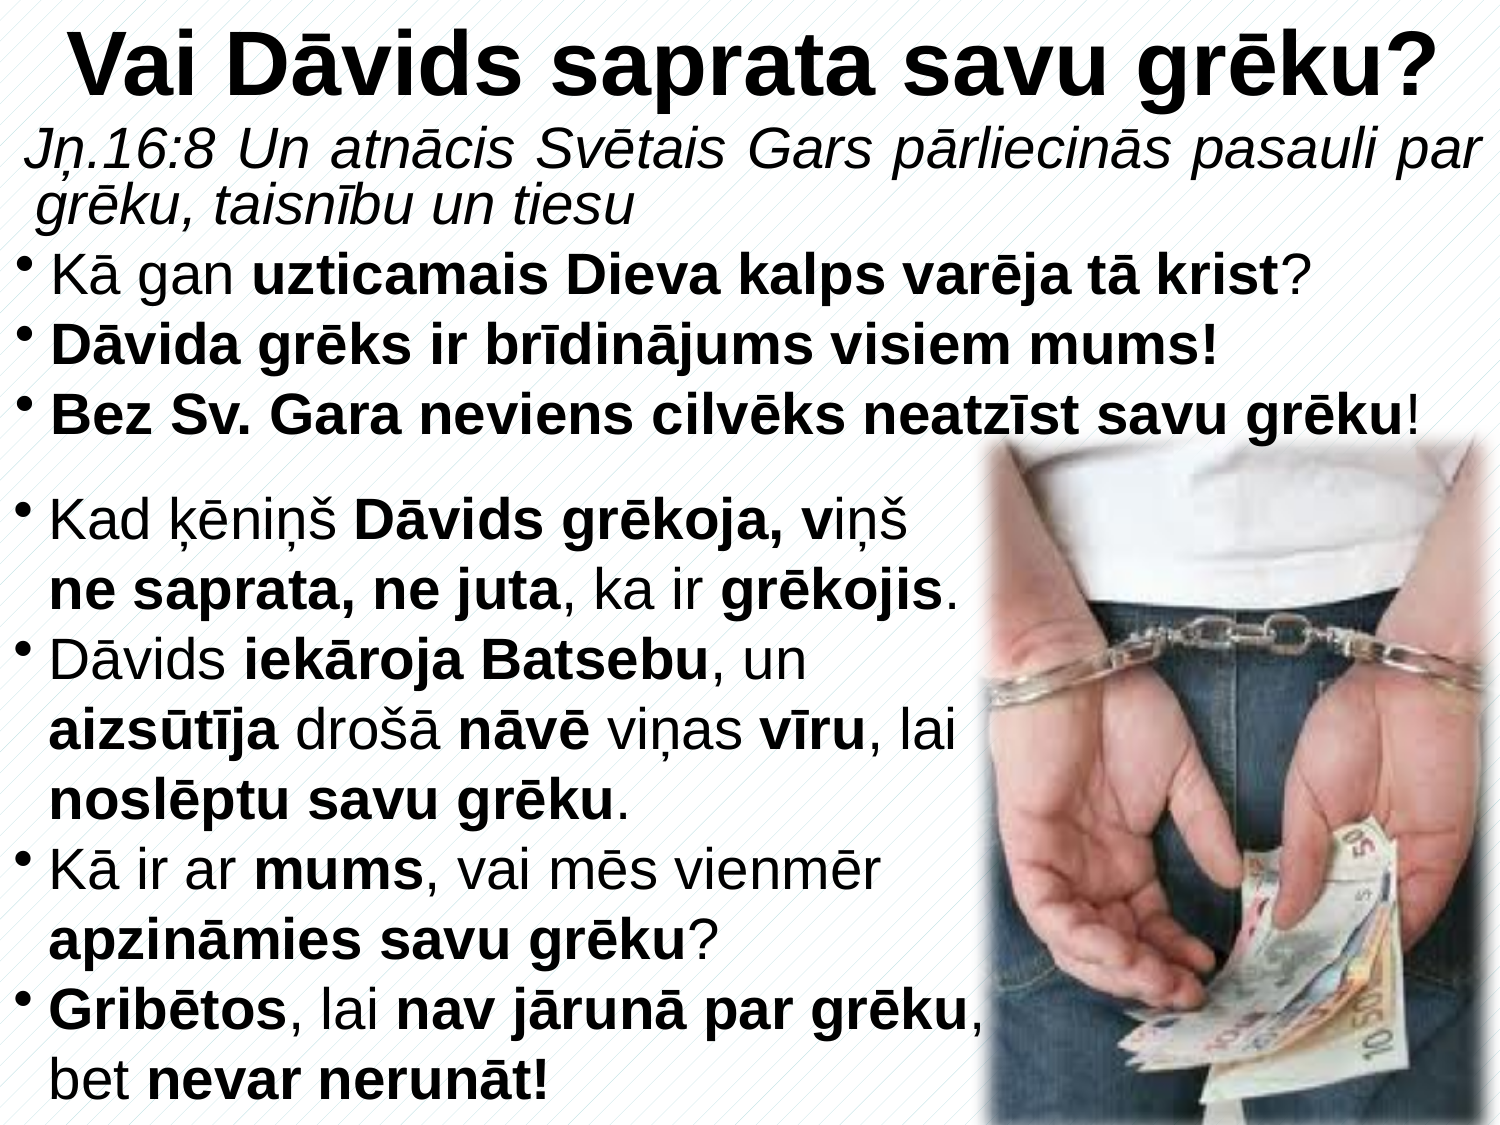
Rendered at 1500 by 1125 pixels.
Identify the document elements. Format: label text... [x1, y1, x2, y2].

text_box Kad ķēniņš Dāvids grēkoja, viņš ne saprata, ne juta, ka ir grēkojis. Dāvids iekāroja Batsebu, un aizsūtīja drošā nāvē viņas vīru, lai noslēptu savu grēku. Kā ir ar mums, vai mēs vienmēr apzināmies savu grēku? Gribētos, lai nav jārunā par grēku, bet nevar nerunāt! [0, 473, 965, 1119]
text_box Vai Dāvids saprata savu grēku? [4, 0, 1500, 118]
text_box Kā gan uzticamais Dieva kalps varēja tā krist? Dāvida grēks ir brīdinājums visiem mums! Bez Sv. Gara neviens cilvēks neatzīst savu grēku! [0, 228, 1500, 454]
list Jņ.16:8 Un atnācis Svētais Gars pārliecinās pasauli par grēku, taisnību un tiesu [0, 116, 1500, 228]
picture [970, 425, 1500, 1125]
